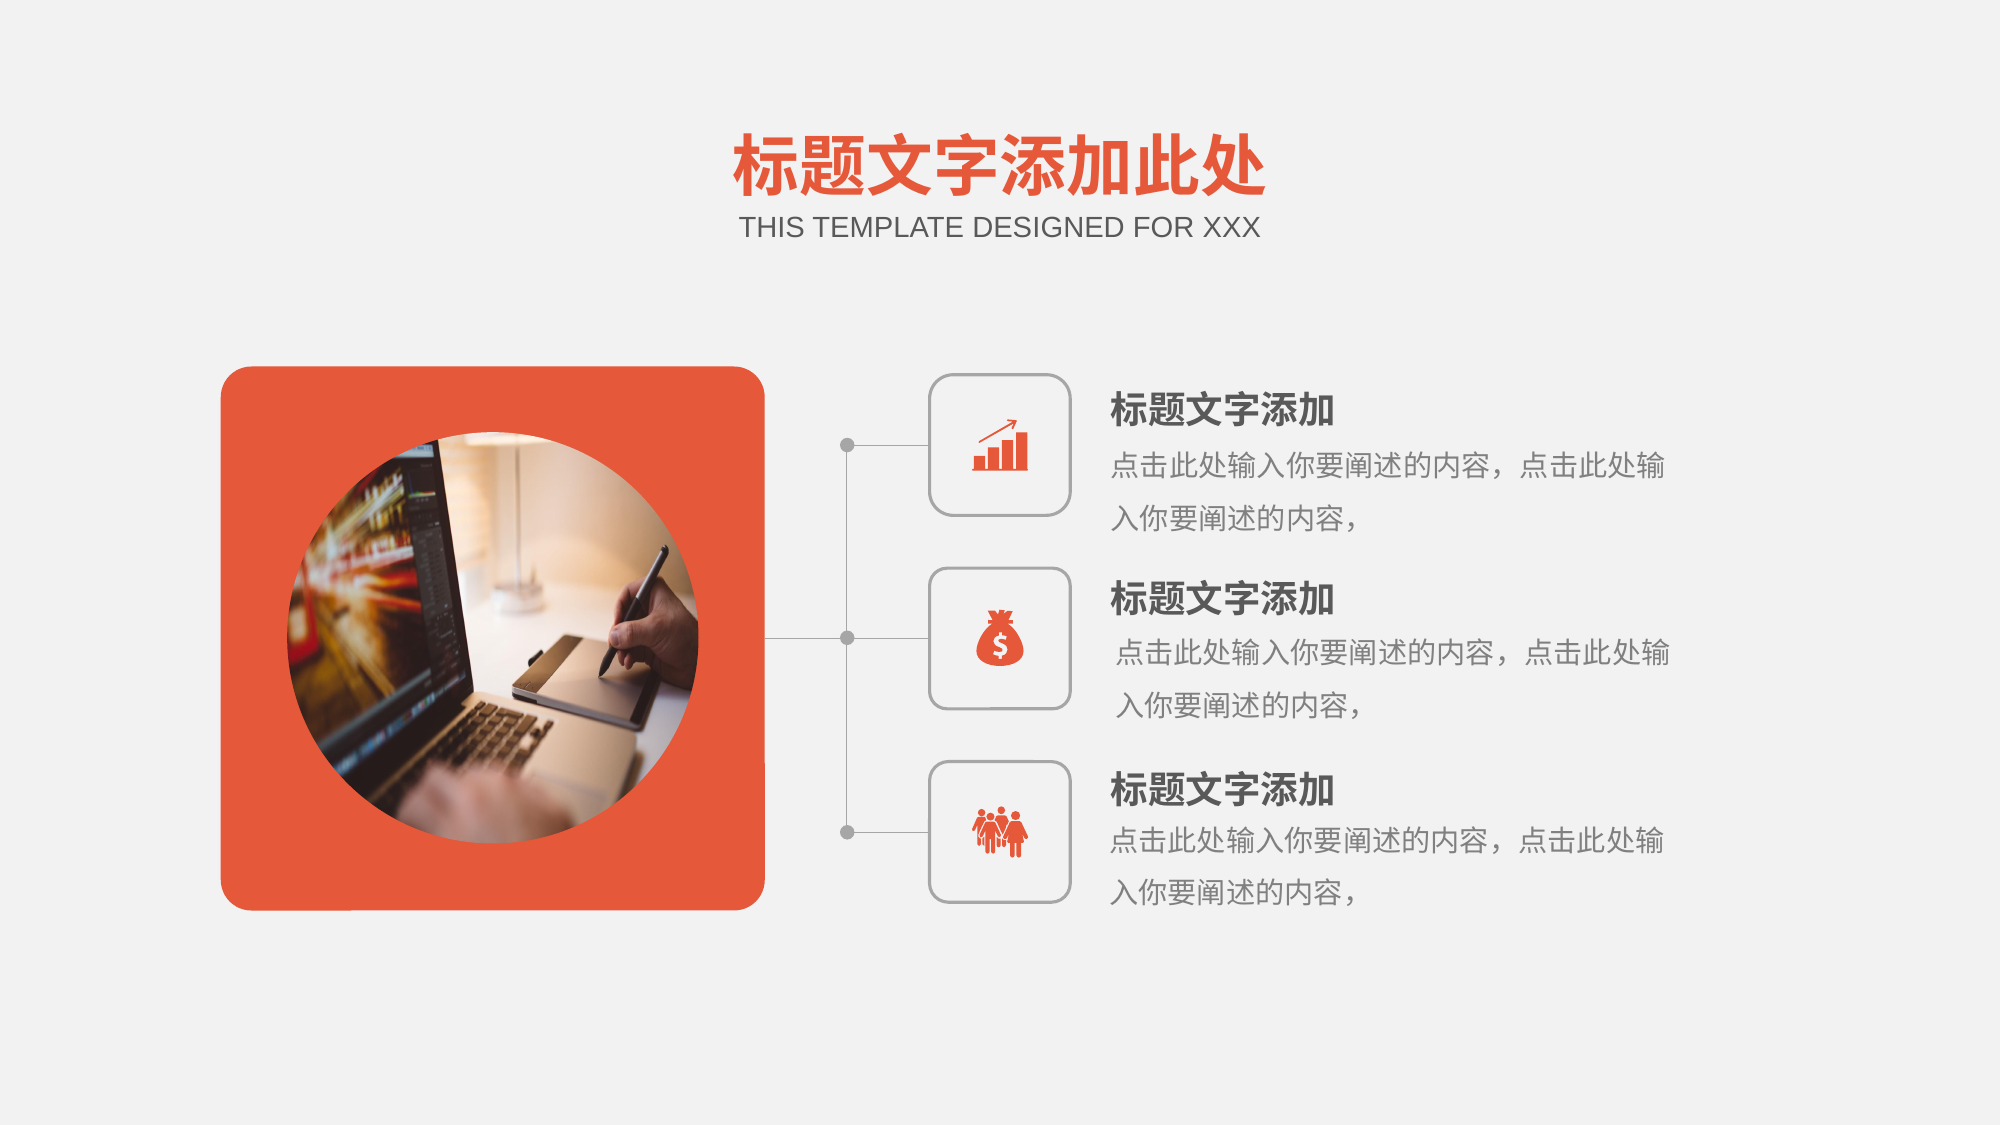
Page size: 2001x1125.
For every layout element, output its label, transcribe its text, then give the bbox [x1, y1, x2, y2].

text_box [1094, 369, 1702, 912]
text_box [219, 365, 764, 912]
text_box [764, 374, 1071, 903]
text_box [286, 431, 700, 845]
text_box THIS TEMPLATE DESIGNED FOR XXX [599, 201, 1401, 251]
text_box 标题文字添加此处 [718, 116, 1282, 201]
